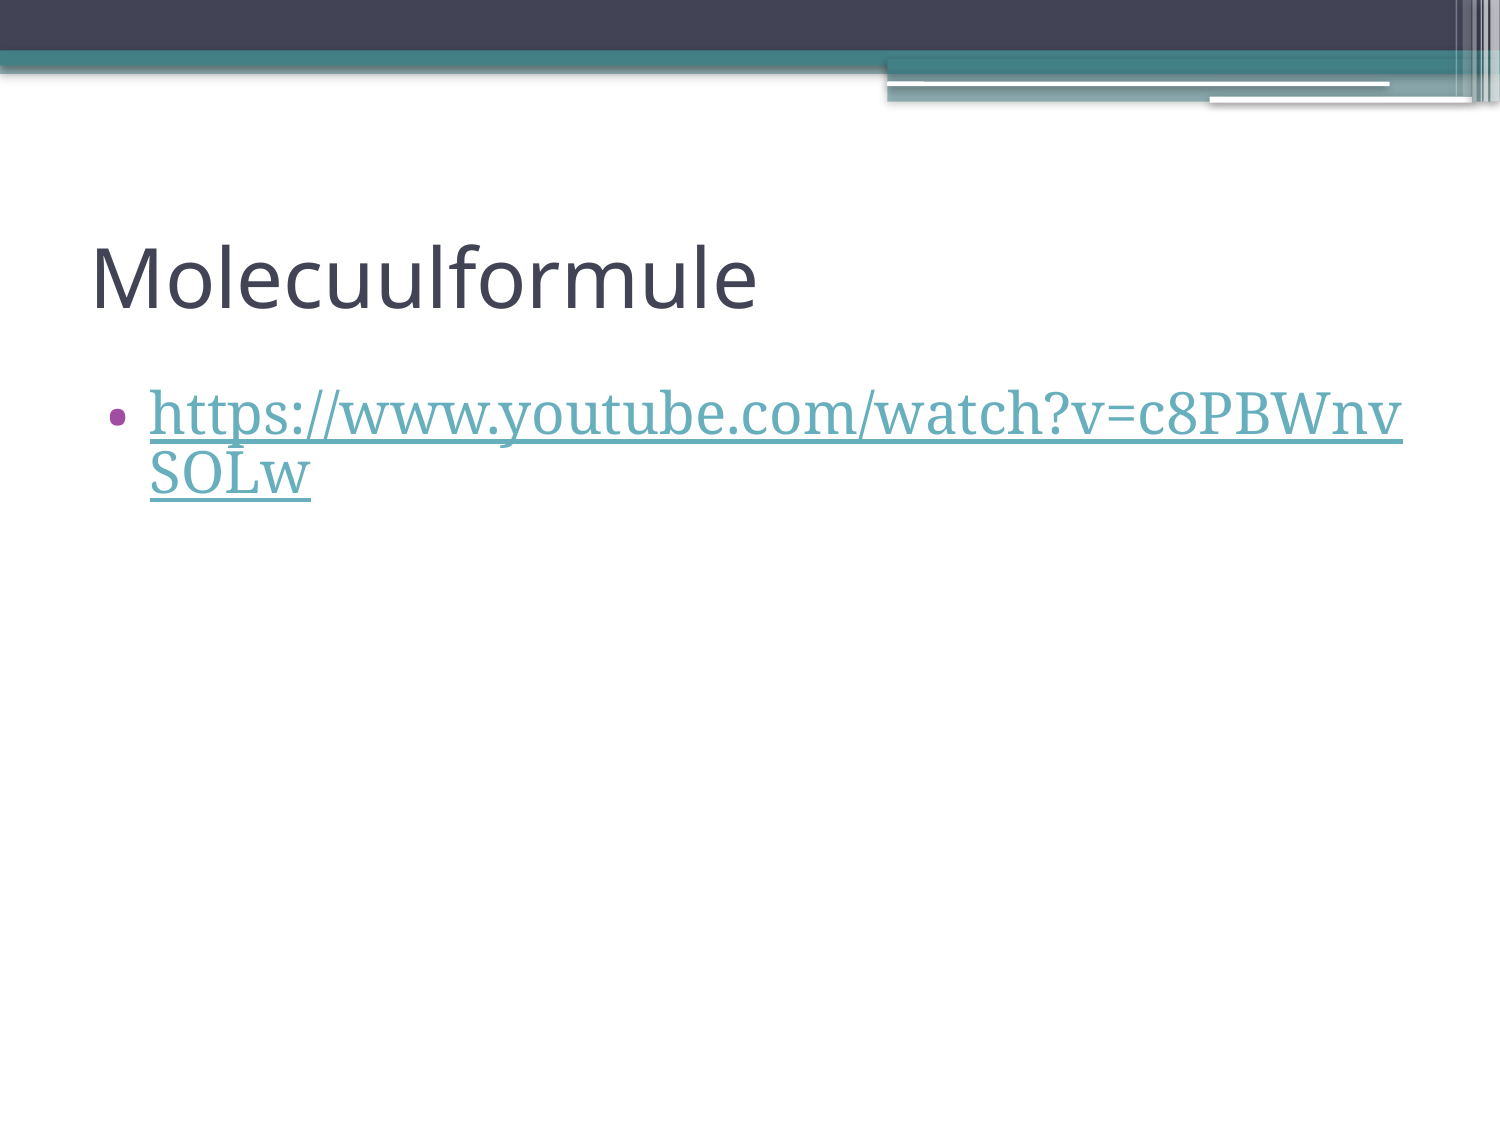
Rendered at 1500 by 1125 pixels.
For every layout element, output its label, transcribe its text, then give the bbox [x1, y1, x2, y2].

title Molecuulformule [75, 187, 1425, 363]
list https://www.youtube.com/watch?v=c8PBWnvSOLw [75, 368, 1425, 1079]
